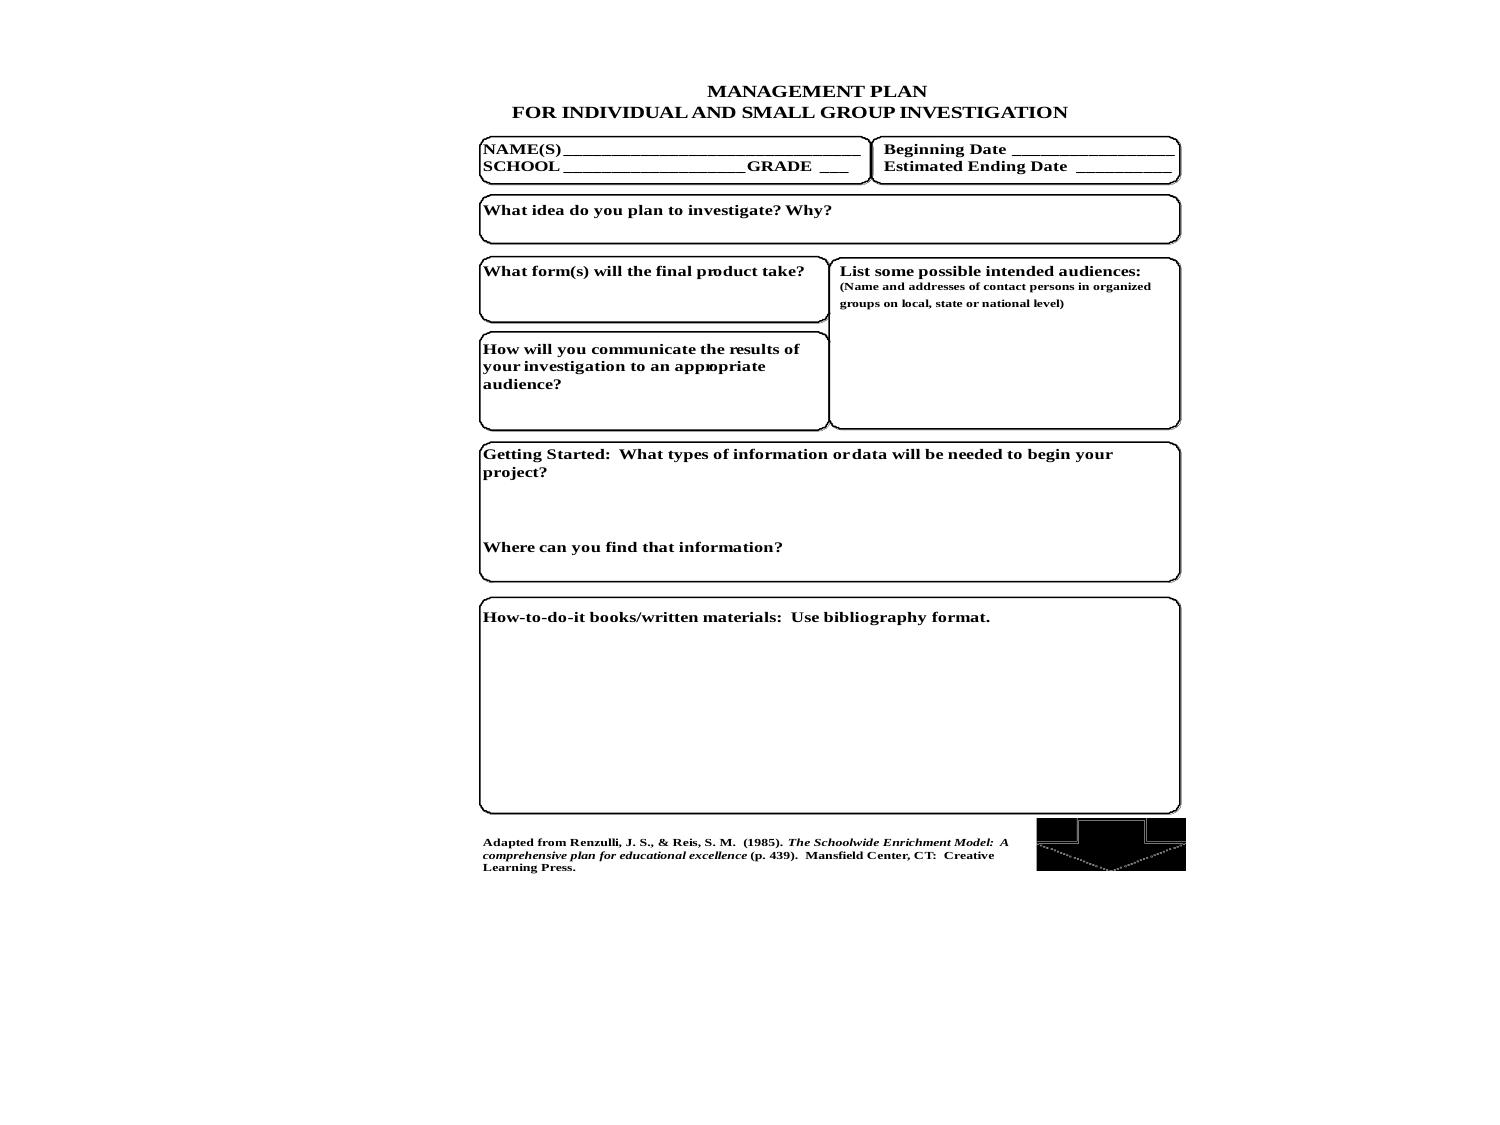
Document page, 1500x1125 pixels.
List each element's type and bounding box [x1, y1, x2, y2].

picture [362, 0, 1296, 958]
